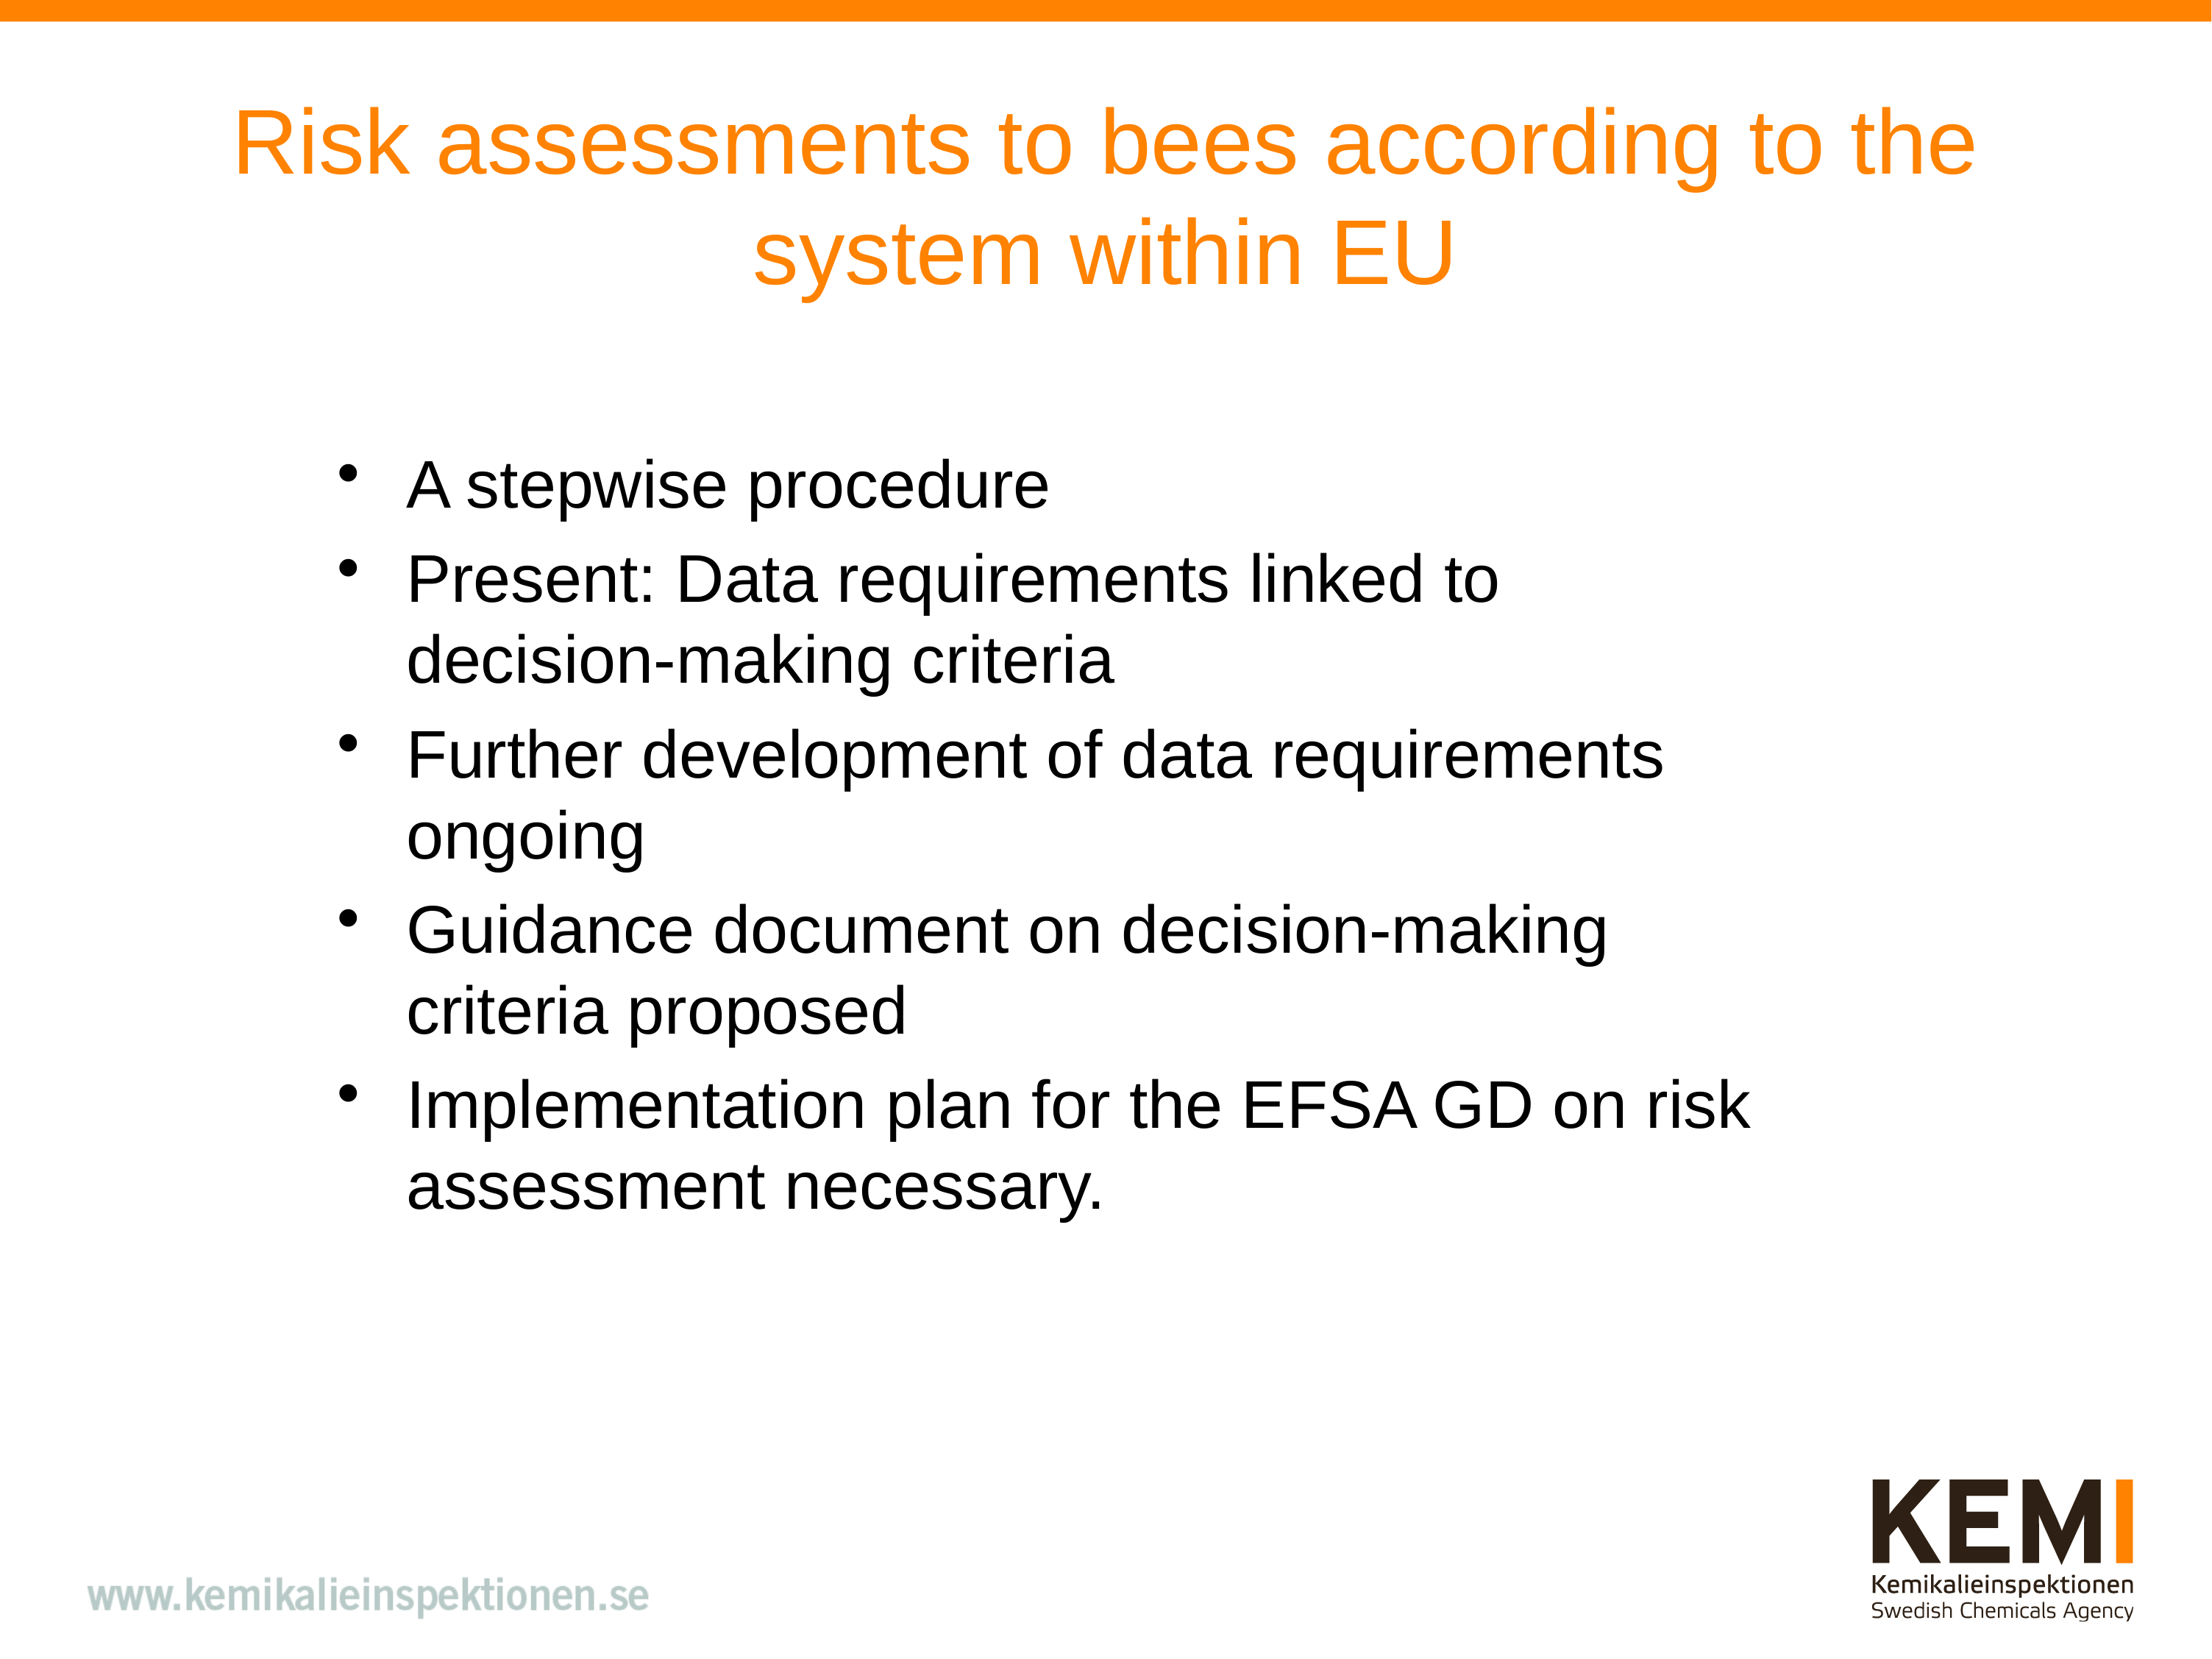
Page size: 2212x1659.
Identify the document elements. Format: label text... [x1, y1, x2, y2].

list A stepwise procedure Present: Data requirements linked to decision-making criteria Further development of data requirements ongoing Guidance document on decision-making criteria proposed Implementation plan for the EFSA GD on risk assessment necessary. [315, 430, 1796, 1390]
title Risk assessments to bees according to the system within EU [166, 113, 2046, 273]
picture [1872, 1479, 2133, 1621]
picture [87, 1573, 652, 1621]
